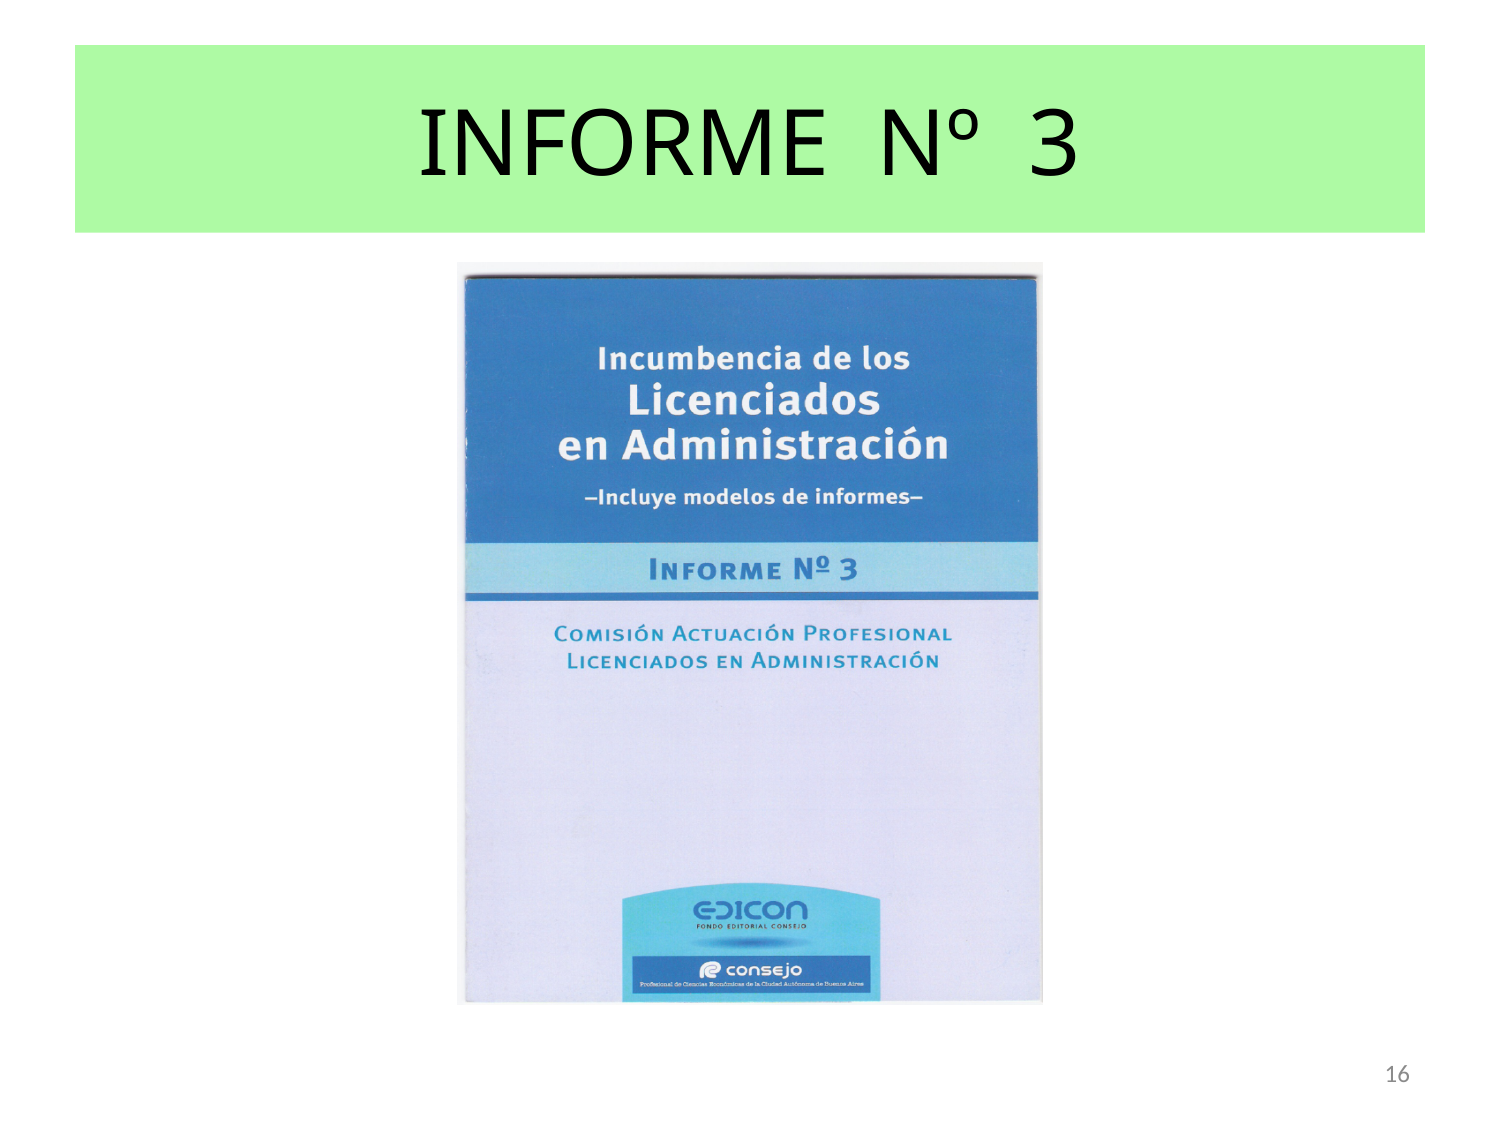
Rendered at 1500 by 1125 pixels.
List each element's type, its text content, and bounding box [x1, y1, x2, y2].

slide_number 16 [1074, 1042, 1425, 1103]
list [457, 262, 1043, 1006]
title INFORME Nº 3 [75, 45, 1425, 233]
